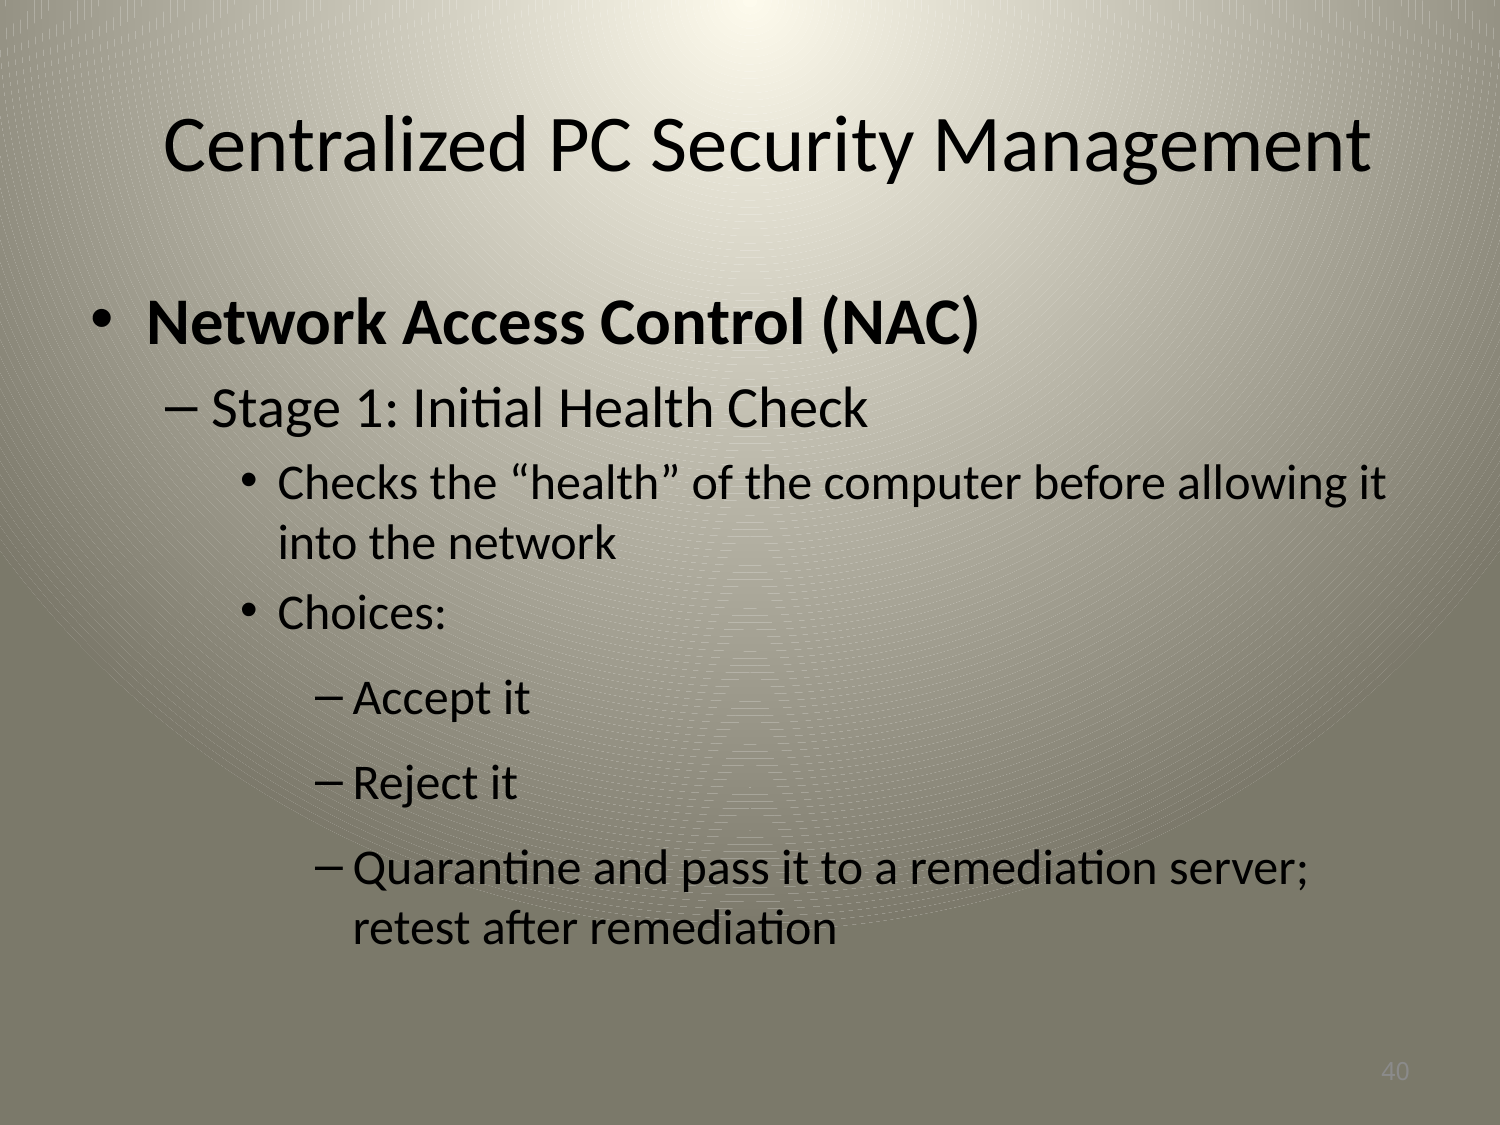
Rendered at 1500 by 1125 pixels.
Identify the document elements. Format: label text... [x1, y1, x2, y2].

slide_number 40 [1074, 1042, 1425, 1103]
title Centralized PC Security Management [75, 45, 1463, 233]
list Network Access Control (NAC) Stage 1: Initial Health Check Checks the “health” of the computer before allowing it into the network Choices: Accept it Reject it Quarantine and pass it to a remediation server; retest after remediation [75, 270, 1425, 1013]
